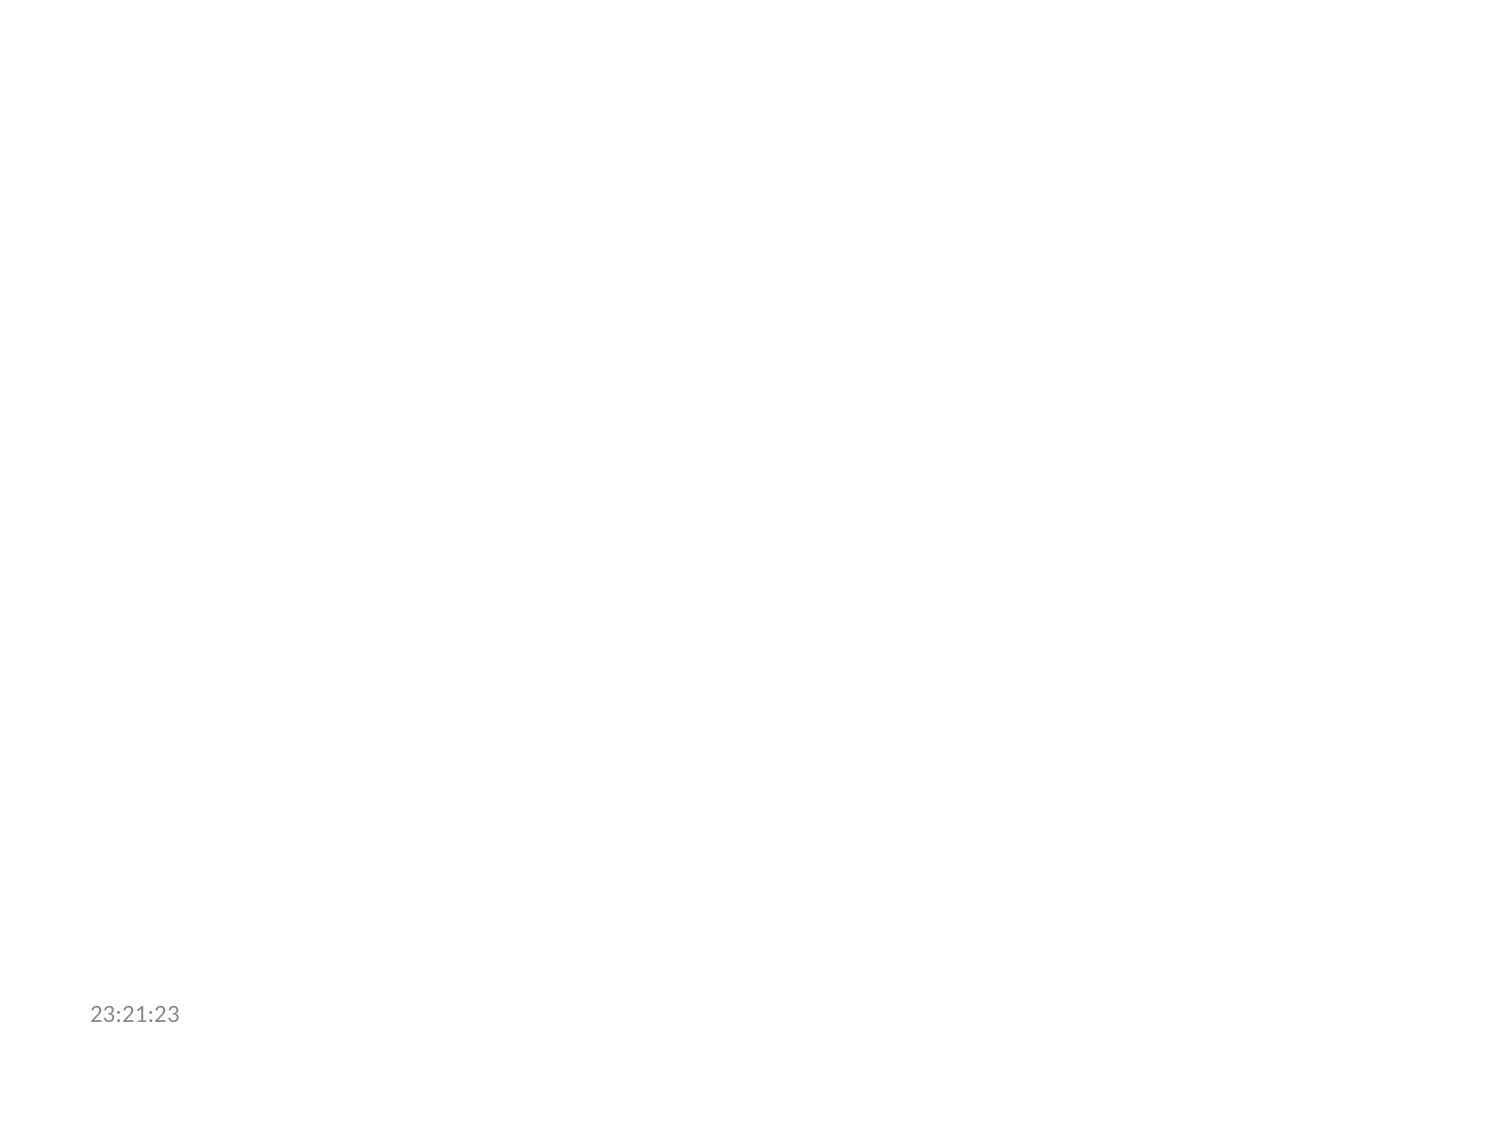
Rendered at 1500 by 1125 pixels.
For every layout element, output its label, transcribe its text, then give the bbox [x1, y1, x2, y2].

text_box 15:35:09 [75, 982, 425, 1043]
